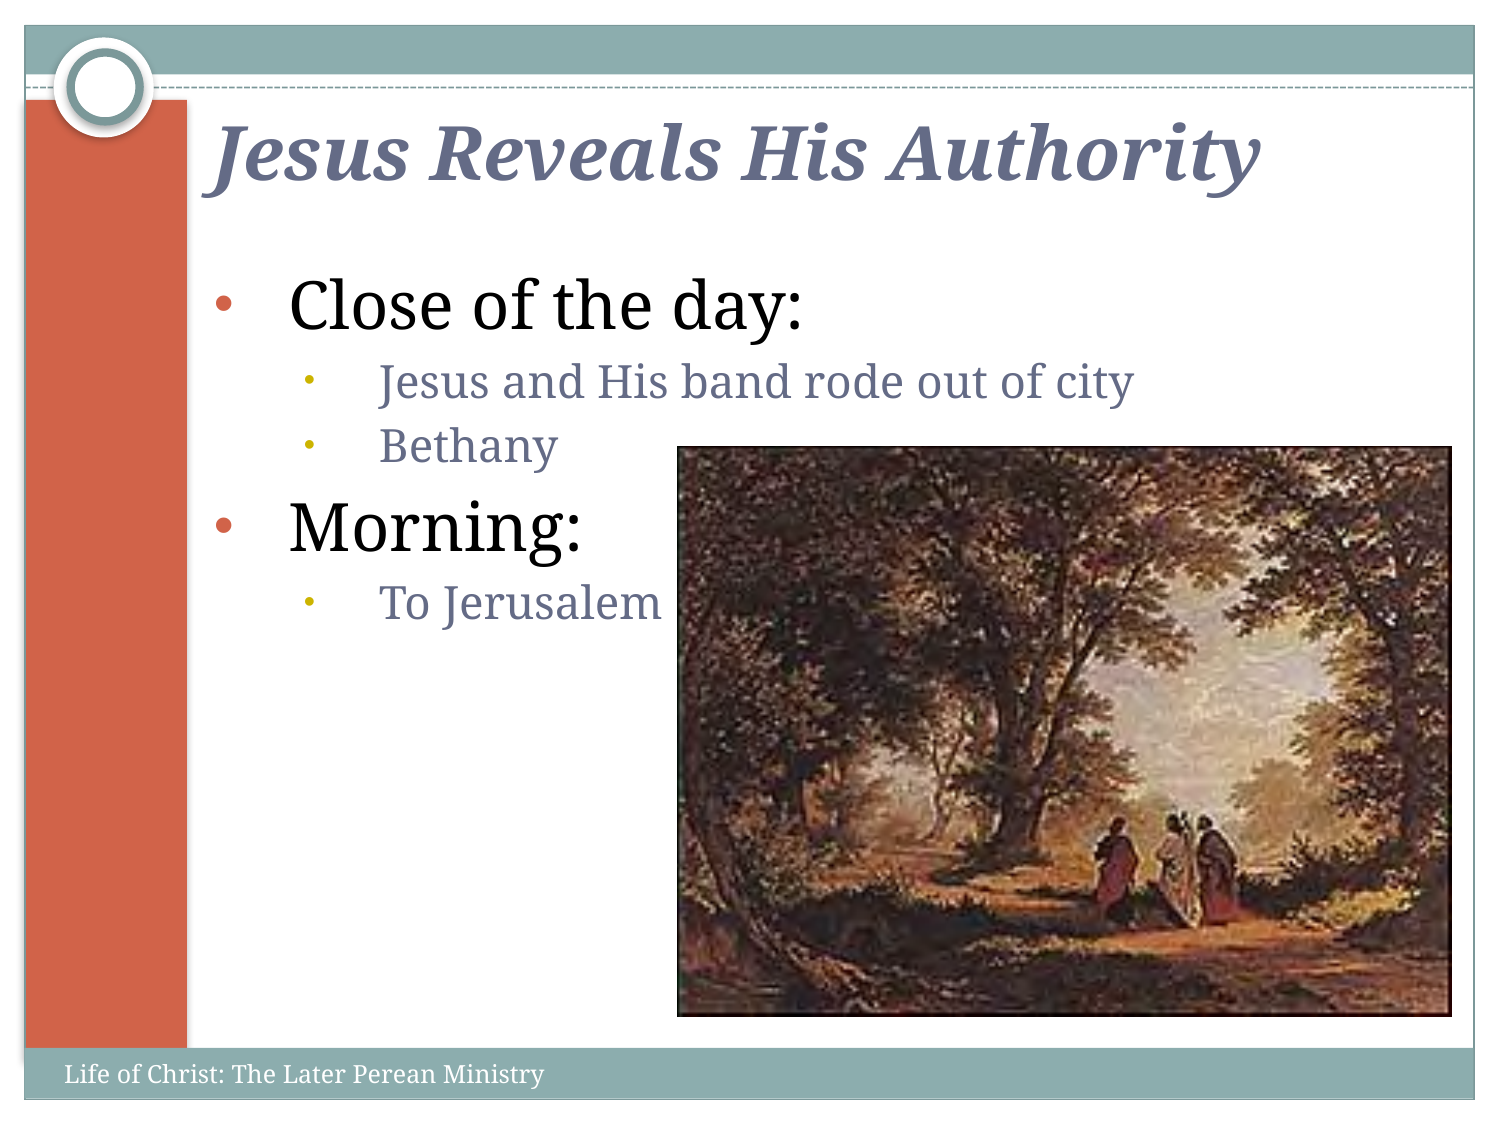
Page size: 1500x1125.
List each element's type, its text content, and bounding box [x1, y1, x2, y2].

text_box Close of the day: Jesus and His band rode out of city Bethany Morning: To Jerusalem [198, 255, 1472, 671]
picture [676, 446, 1452, 1017]
footer Life of Christ: The Later Perean Ministry [49, 1051, 949, 1112]
title Jesus Reveals His Authority [198, 98, 1472, 255]
